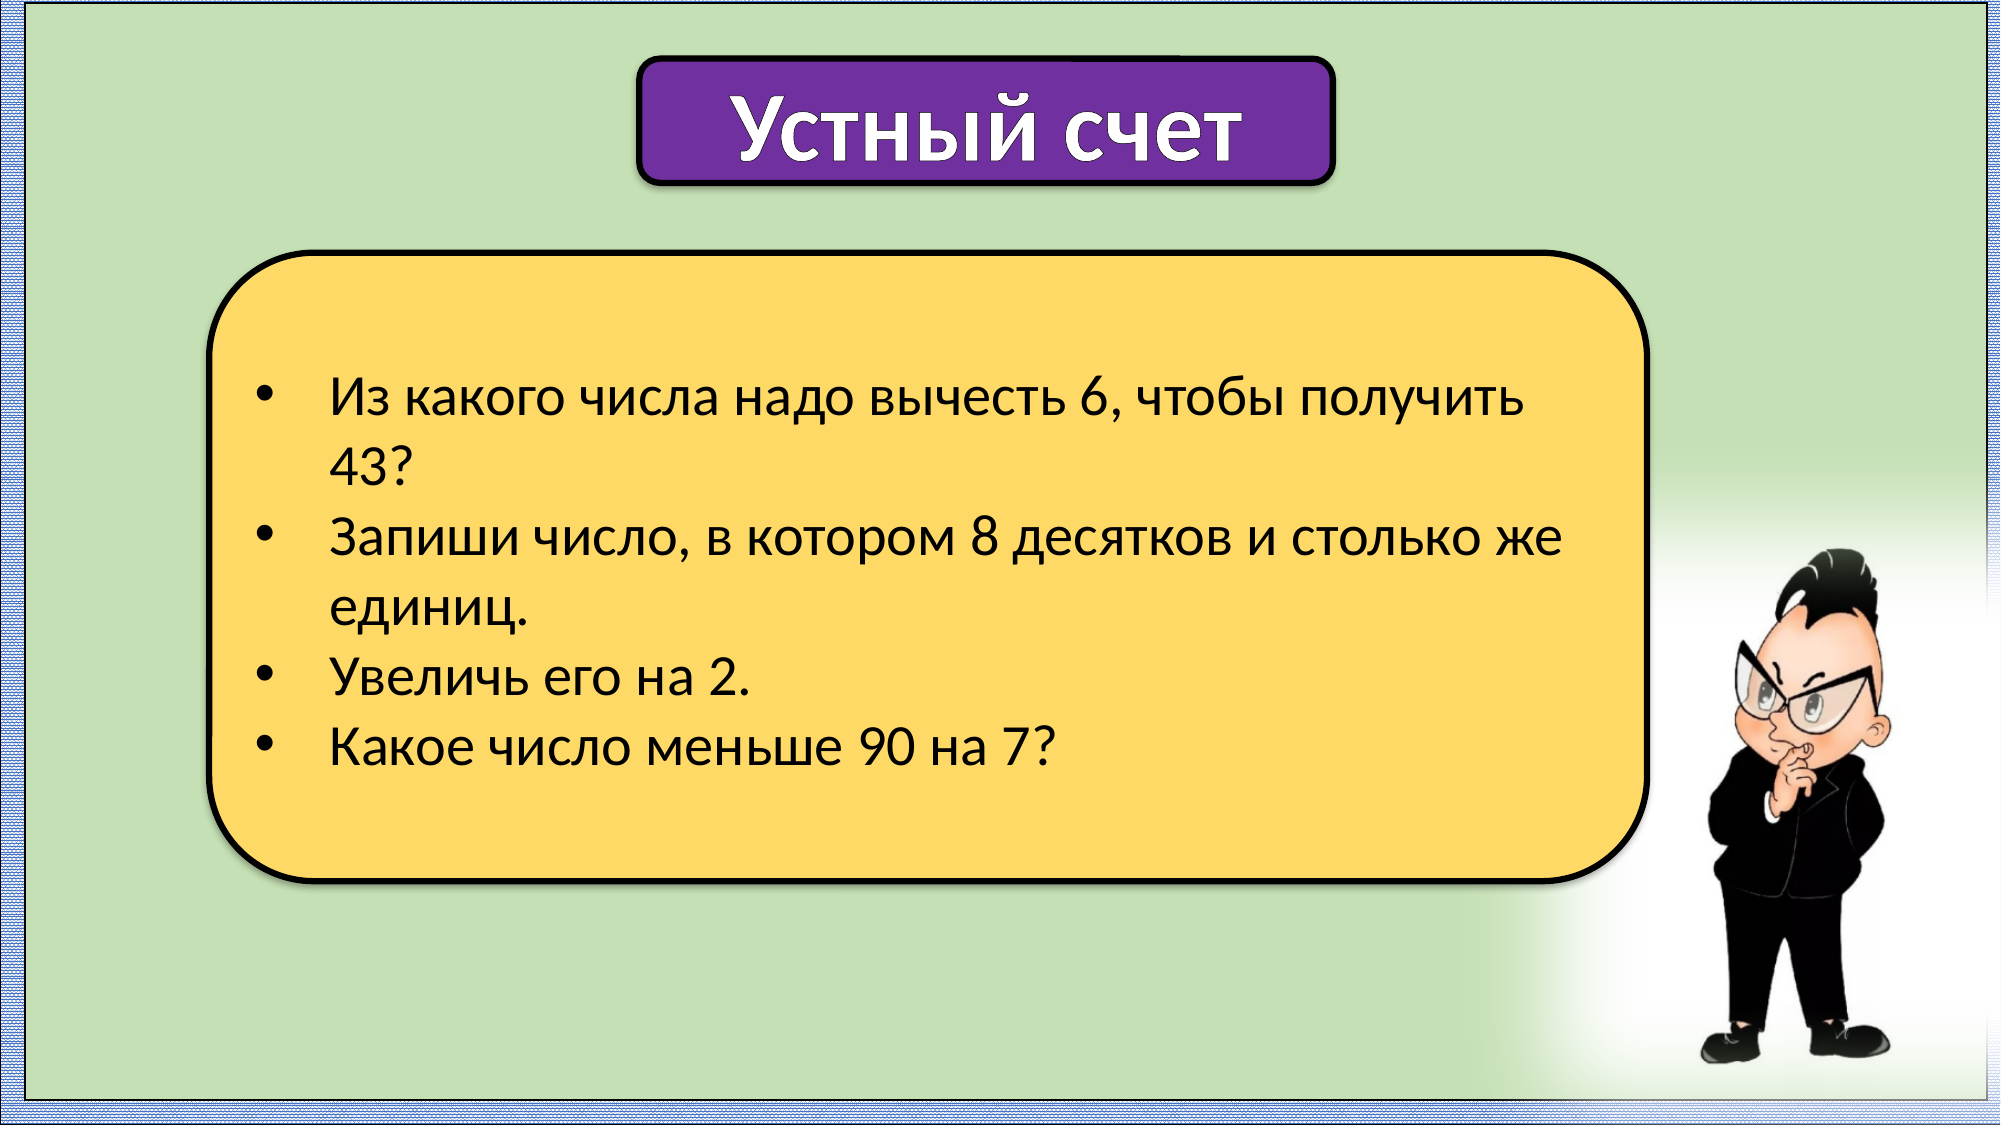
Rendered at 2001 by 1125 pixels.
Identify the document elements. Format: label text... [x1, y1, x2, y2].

text_box Из какого числа надо вычесть 6, чтобы получить 43? Запиши число, в котором 8 десятков и столько же единиц. Увеличь его на 2. Какое число меньше 90 на 7? [208, 251, 1649, 883]
text_box Устный счет [638, 57, 1334, 184]
picture [1445, 423, 2000, 1125]
